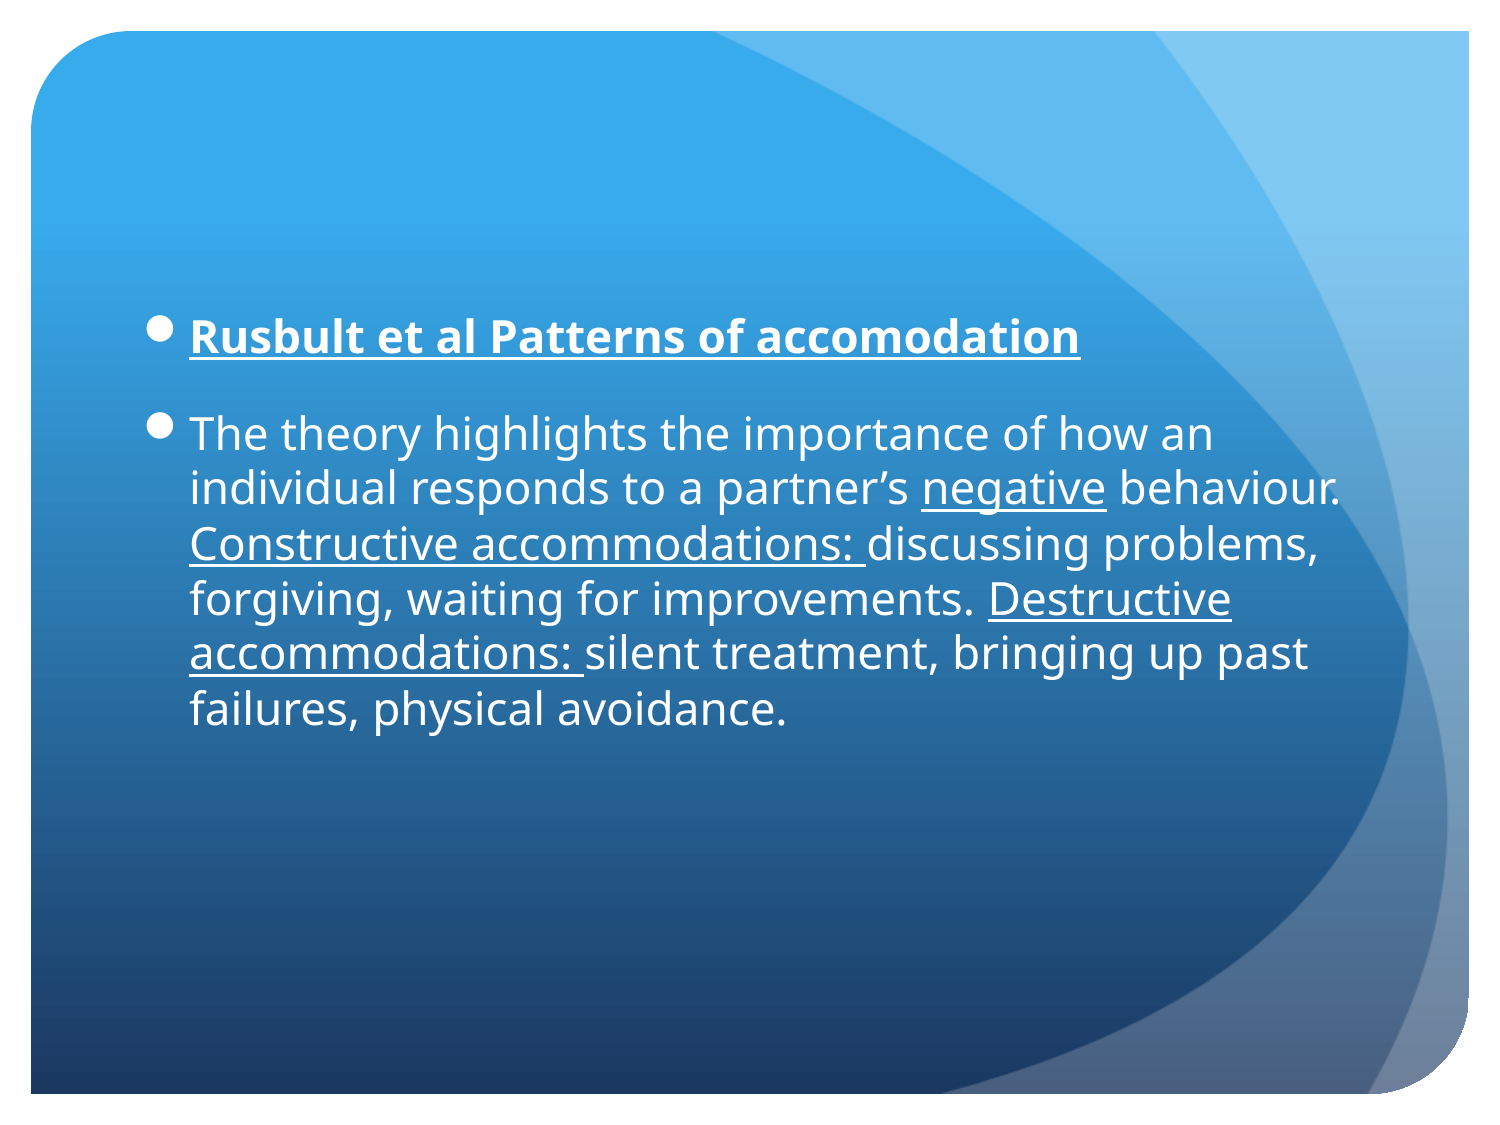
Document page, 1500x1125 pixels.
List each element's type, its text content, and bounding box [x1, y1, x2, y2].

list Rusbult et al Patterns of accomodation The theory highlights the importance of how an individual responds to a partner’s negative behaviour. Constructive accommodations: discussing problems, forgiving, waiting for improvements. Destructive accommodations: silent treatment, bringing up past failures, physical avoidance. [127, 299, 1372, 991]
picture [24, 30, 1473, 1094]
